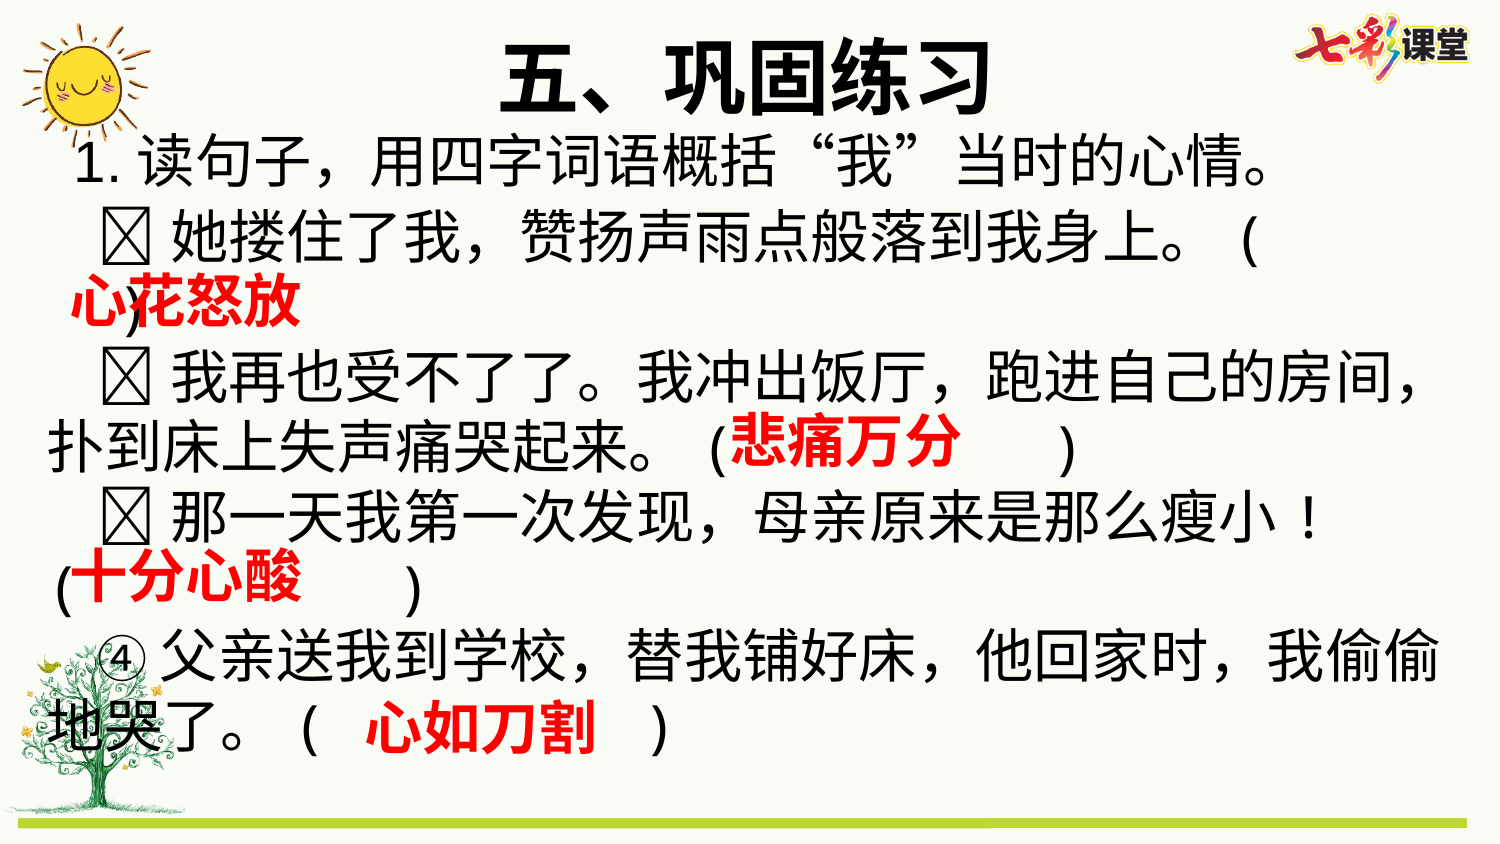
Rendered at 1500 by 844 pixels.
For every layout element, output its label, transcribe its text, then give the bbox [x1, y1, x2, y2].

text_box 心如刀割 [349, 683, 658, 839]
text_box 心花怒放 [54, 256, 334, 412]
text_box 十分心酸 [54, 532, 347, 617]
picture [0, 0, 173, 172]
text_box 1.读句子，用四字词语概括“我”当时的心情。 [59, 116, 1317, 192]
text_box 五、巩固练习 [481, 18, 1012, 116]
text_box 悲痛万分 [714, 396, 1028, 551]
text_box 她搂住了我，赞扬声雨点般落到我身上。( ) 我再也受不了了。我冲出饭厅，跑进自己的房间，扑到床上失声痛哭起来。( ) 那一天我第一次发现，母亲原来是那么瘦小! ( ) ④父亲送我到学校，替我铺好床，他回家时，我偷偷地哭了。( ) [31, 192, 1478, 767]
picture [0, 608, 1467, 844]
picture [1291, 9, 1472, 87]
